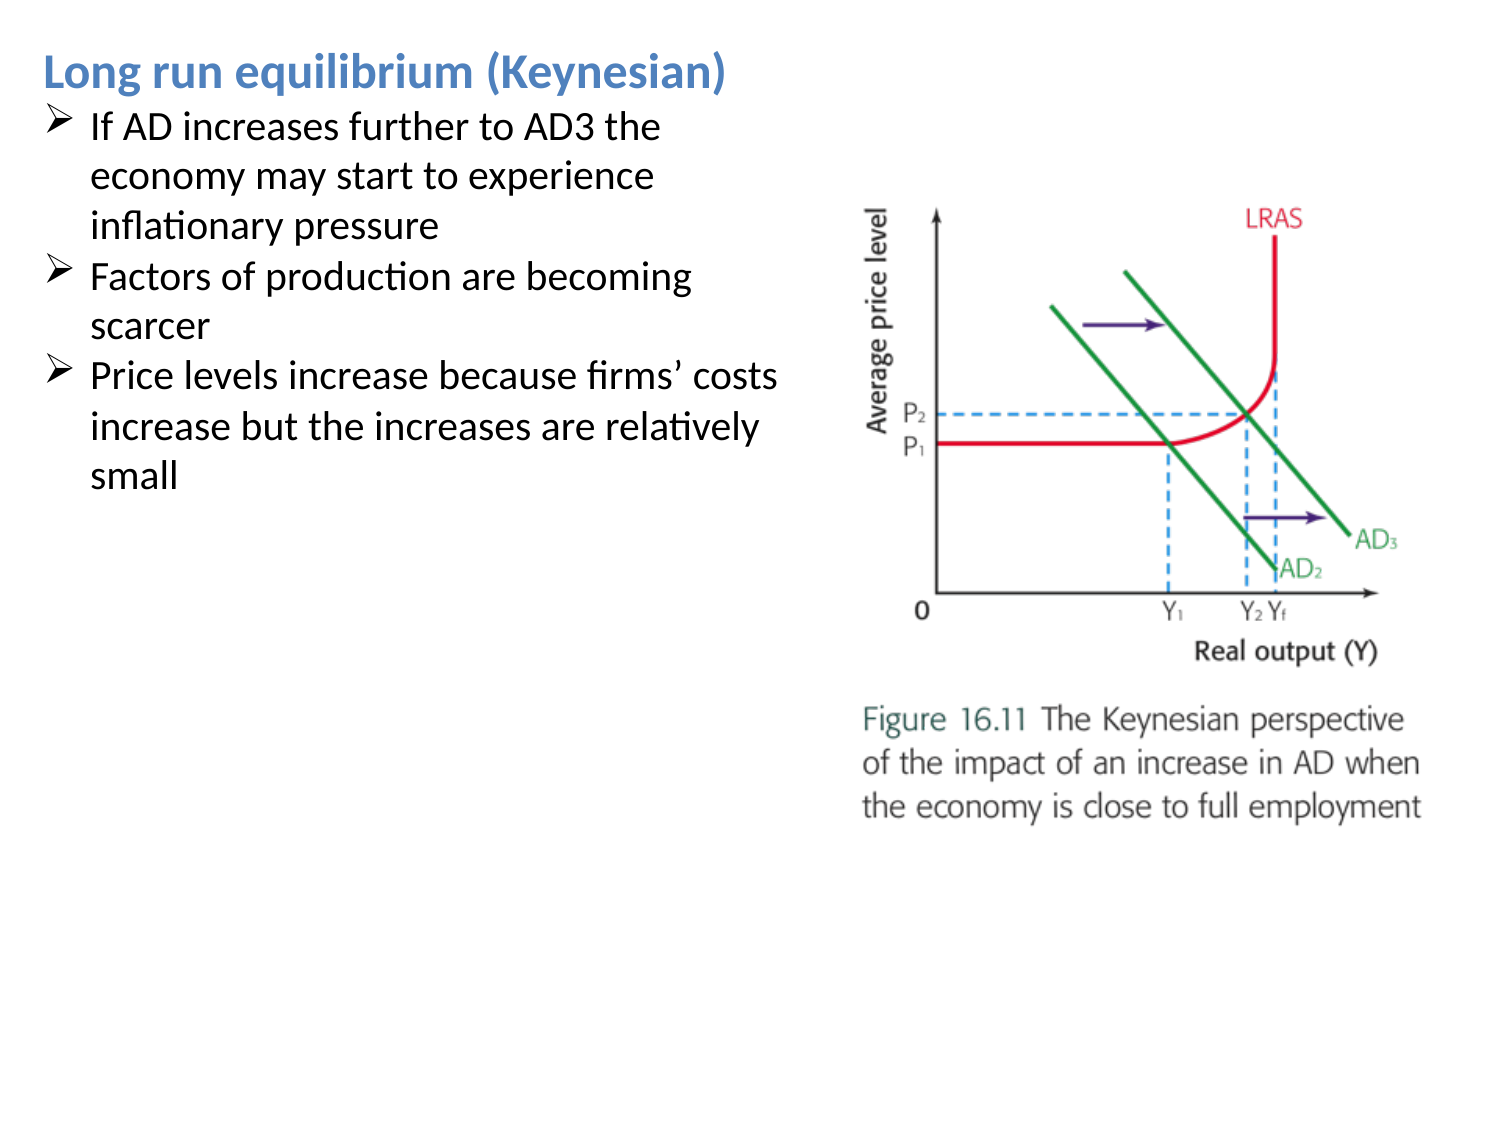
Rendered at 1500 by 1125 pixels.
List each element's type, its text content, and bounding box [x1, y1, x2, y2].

picture [856, 204, 1467, 850]
text_box Long run equilibrium (Keynesian) If AD increases further to AD3 the economy may start to experience inflationary pressure Factors of production are becoming scarcer Price levels increase because firms’ costs increase but the increases are relatively small [28, 30, 809, 1106]
